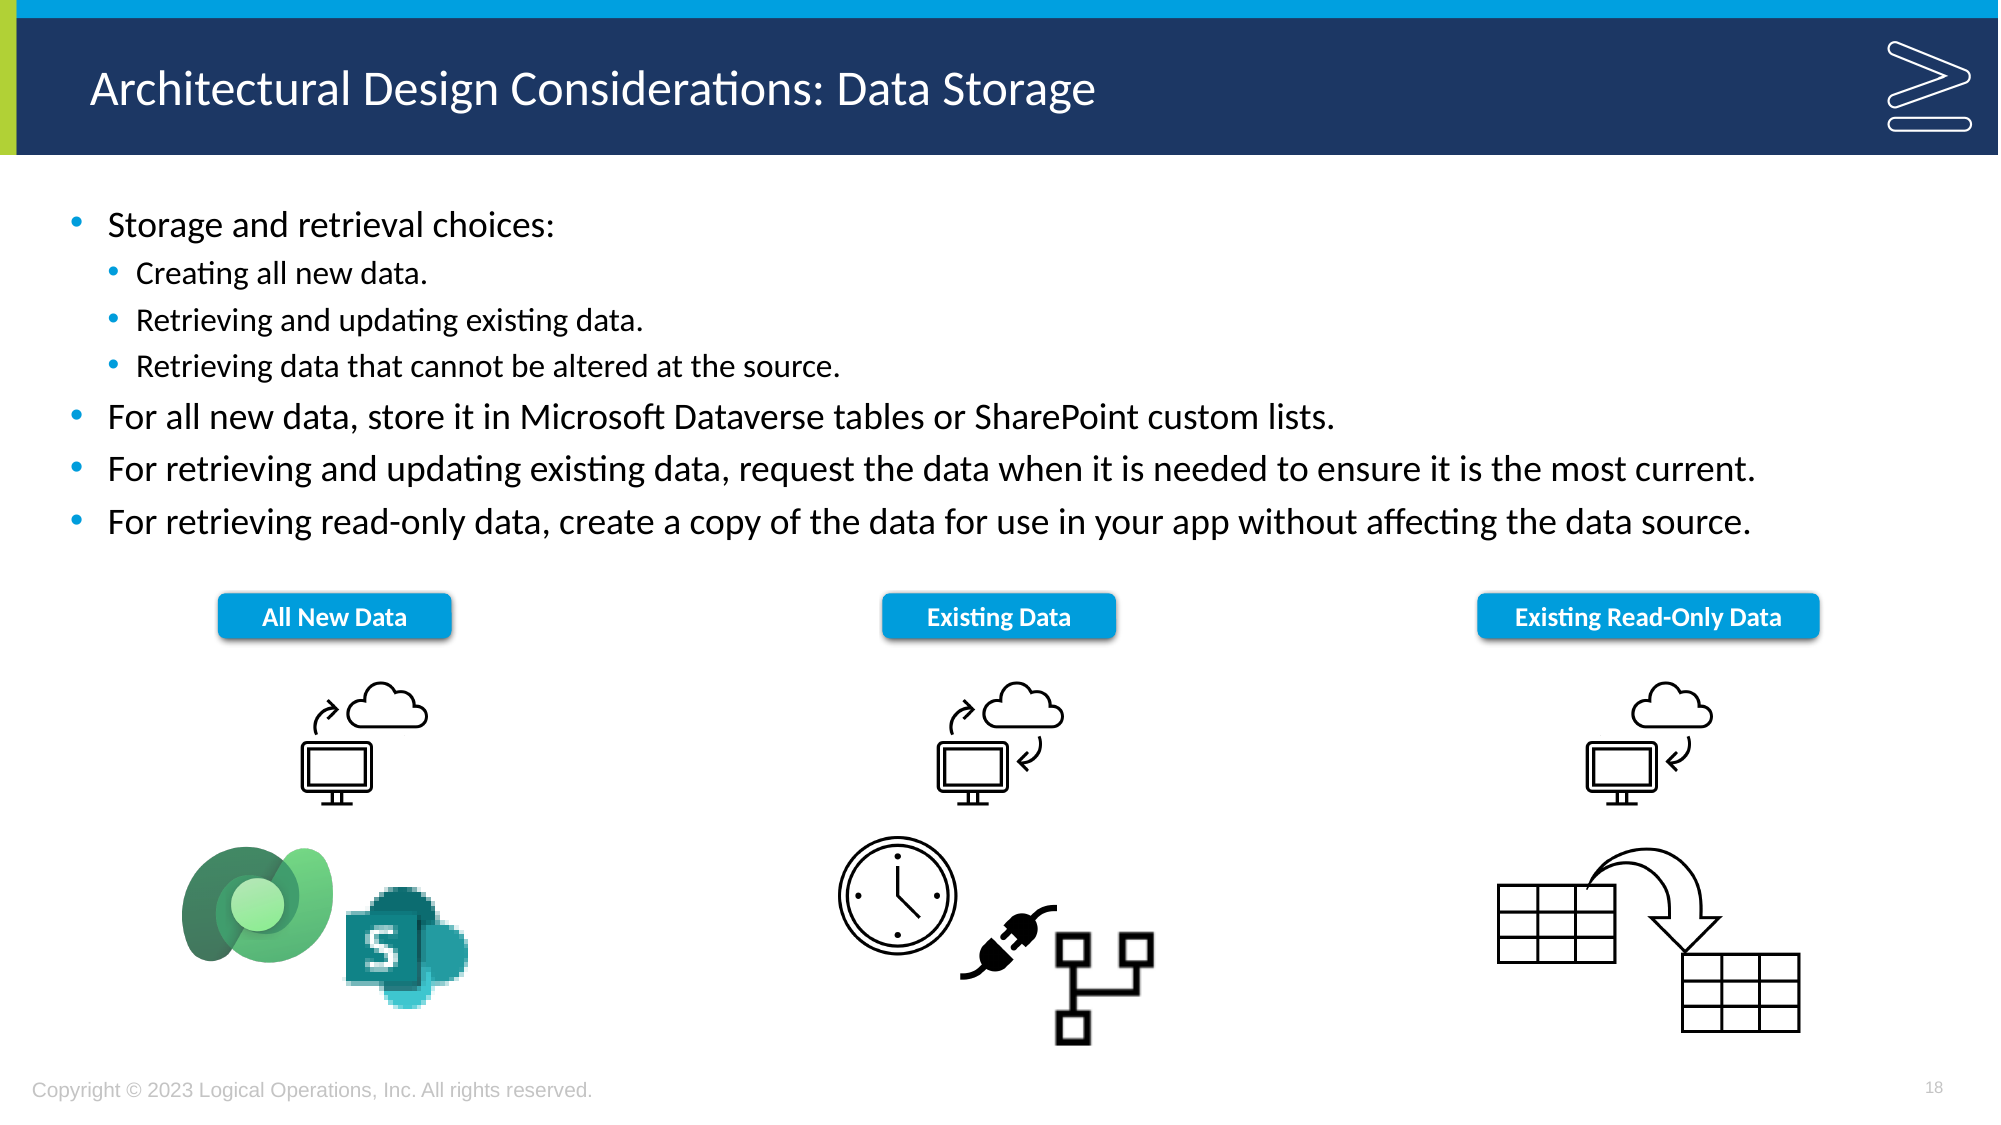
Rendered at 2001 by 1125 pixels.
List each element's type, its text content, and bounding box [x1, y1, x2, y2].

picture [1850, 19, 1998, 155]
slide_number 18 [1491, 1057, 1959, 1118]
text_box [182, 593, 1820, 1069]
picture [0, 0, 74, 155]
title Architectural Design Considerations: Data Storage [74, 16, 1850, 155]
list Storage and retrieval choices: Creating all new data. Retrieving and updating existing data. Retrieving data that cannot be altered at the source. For all new data, store it in Microsoft Dataverse tables or SharePoint custom lists. For retrieving and updating existing data, request the data when it is needed to ensure it is the most current. For retrieving read-only data, create a copy of the data for use in your app without affecting the data source. [55, 192, 1968, 1037]
